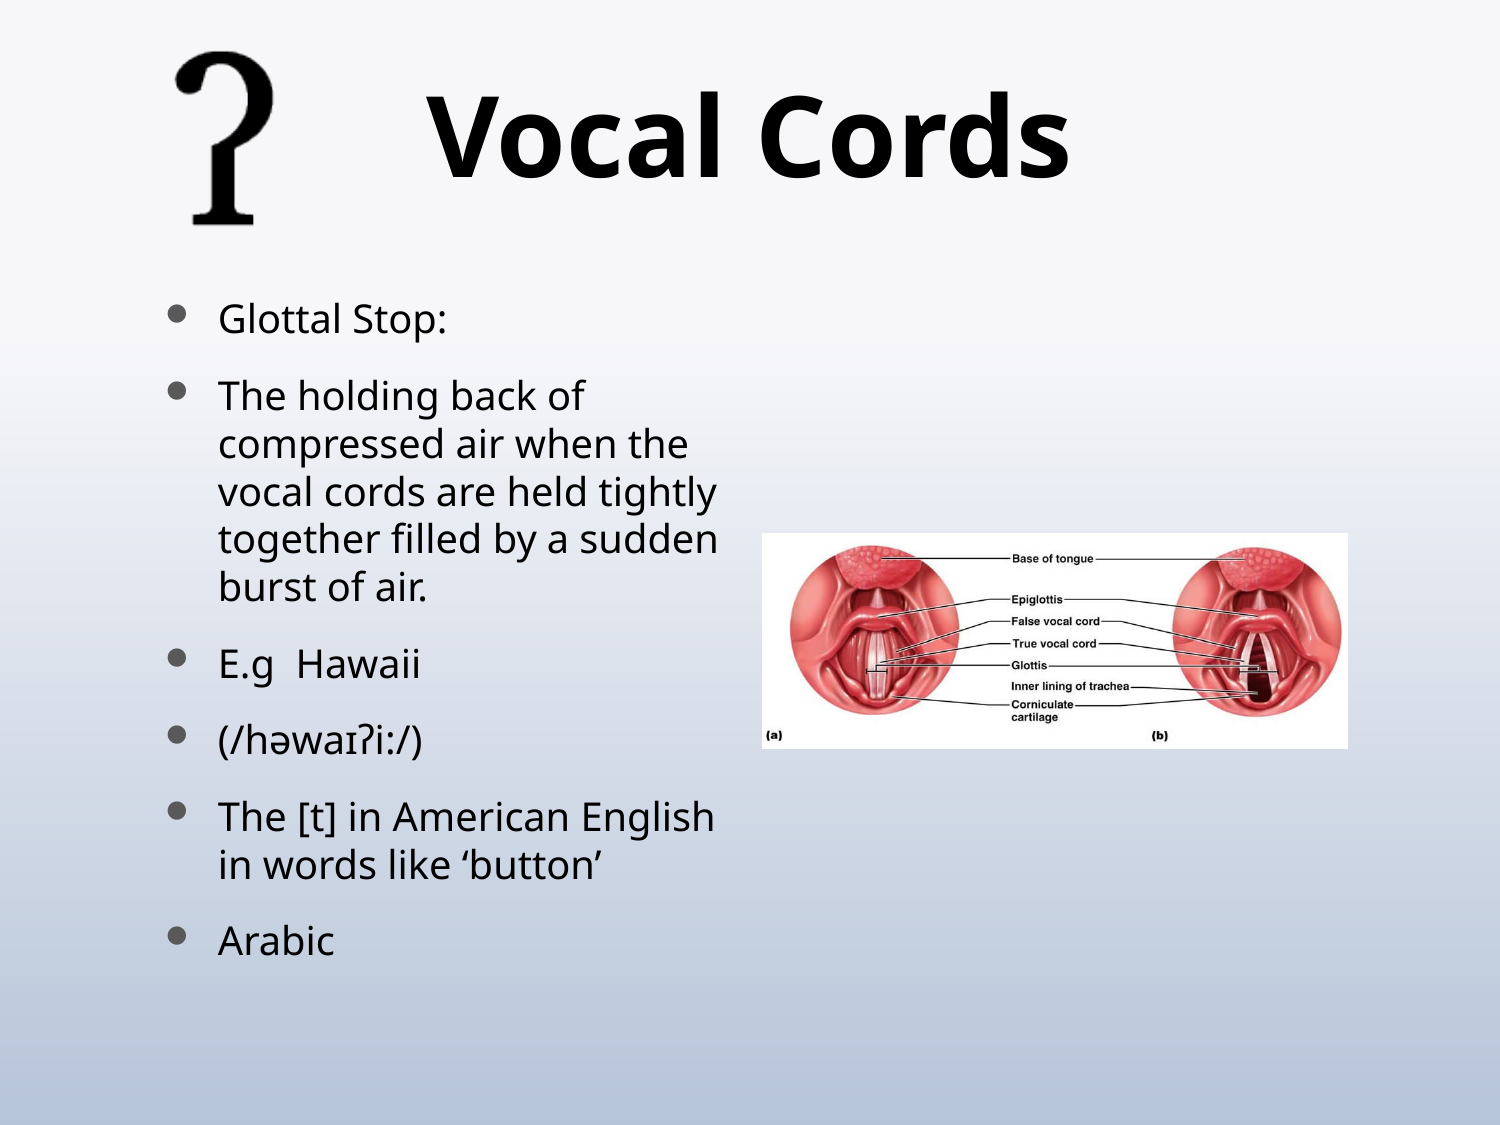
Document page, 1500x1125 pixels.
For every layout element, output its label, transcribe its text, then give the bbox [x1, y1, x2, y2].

list Glottal Stop: The holding back of compressed air when the vocal cords are held tightly together filled by a sudden burst of air. E.g Hawaii (/həwaɪʔi:/) The [t] in American English in words like ‘button’ Arabic [150, 286, 735, 995]
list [760, 284, 1350, 997]
title Vocal Cords [302, 37, 1350, 245]
picture [148, 35, 302, 248]
